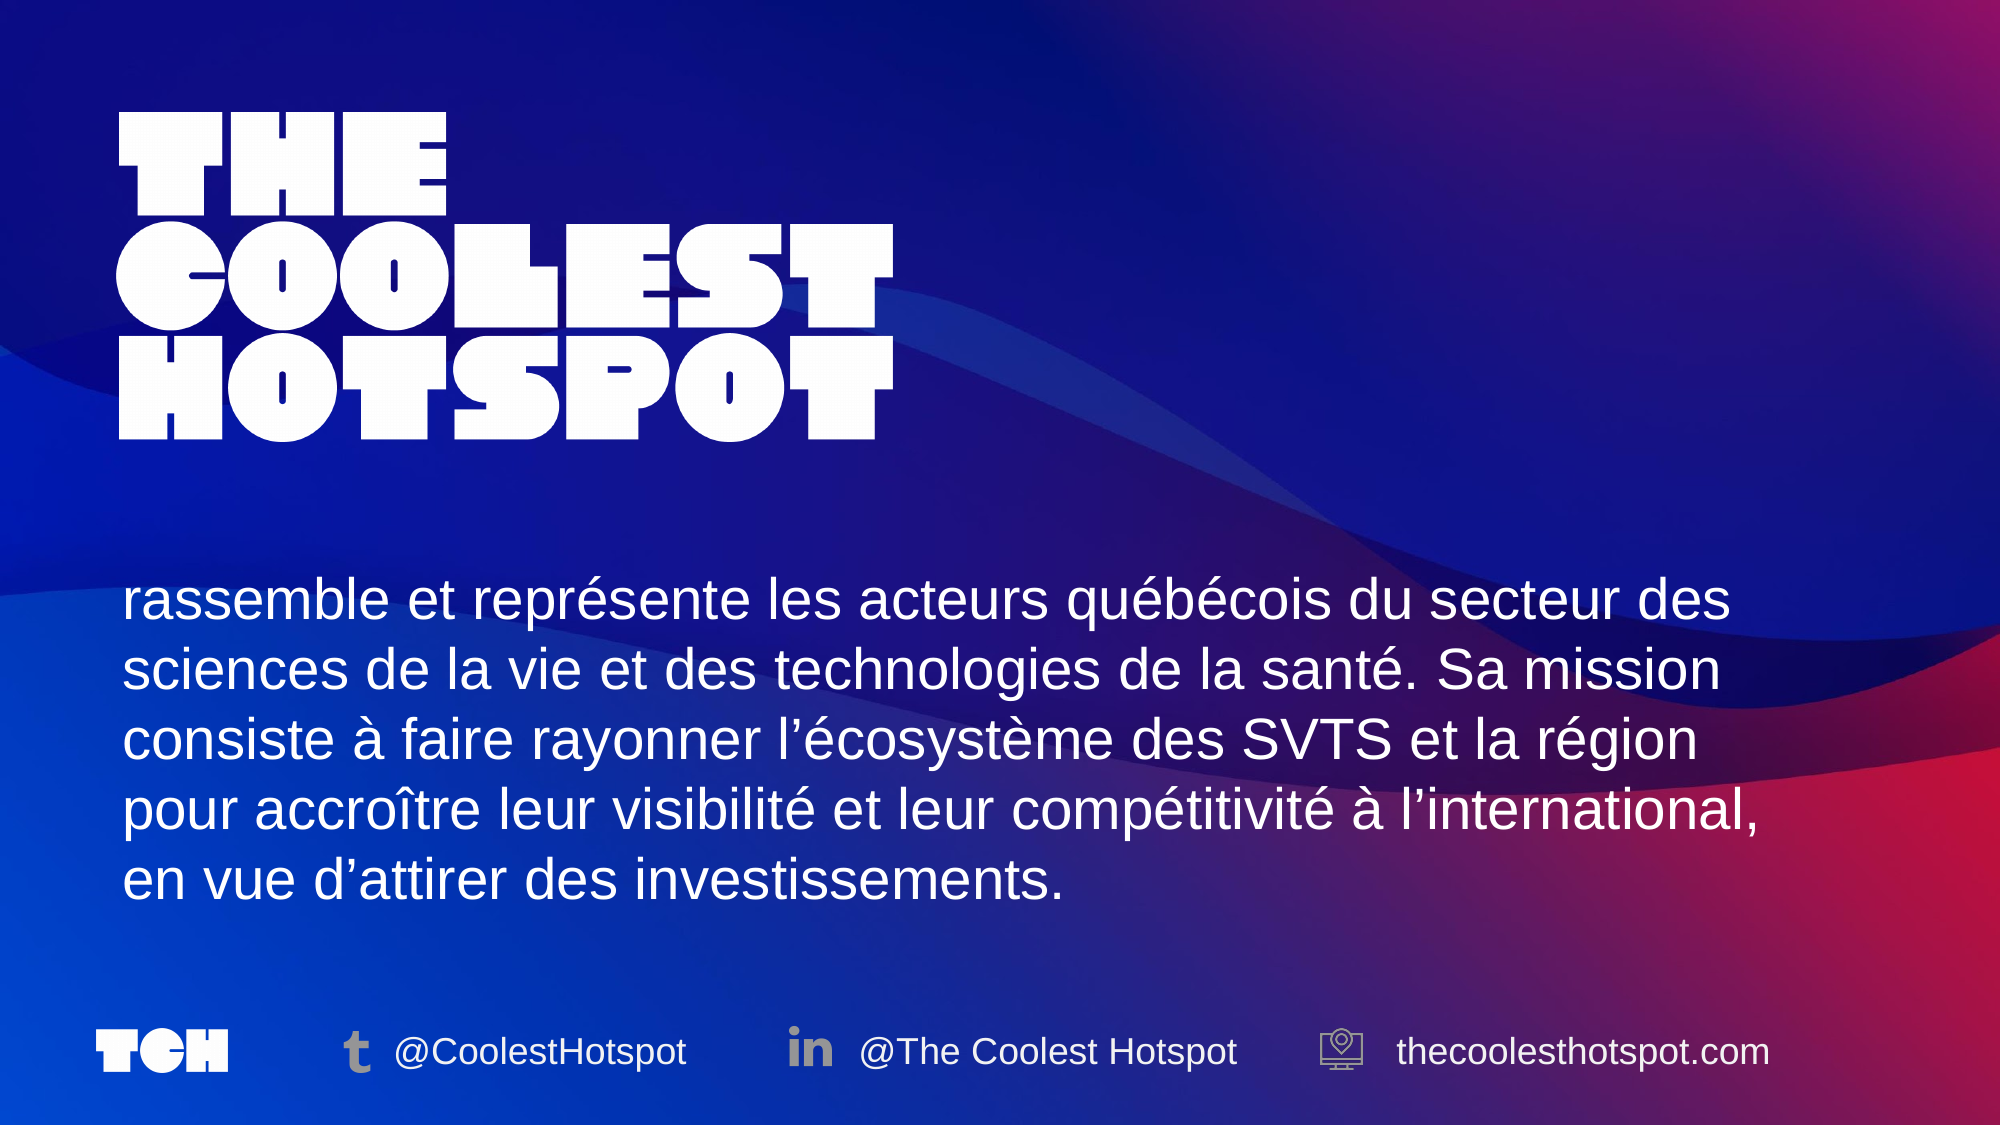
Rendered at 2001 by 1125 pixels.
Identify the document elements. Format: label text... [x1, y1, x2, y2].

text_box thecoolesthotspot.com [1381, 1019, 1822, 1080]
text_box @CoolestHotspot [378, 1019, 730, 1080]
picture [0, 0, 2000, 1125]
text_box @The Coolest Hotspot [843, 1019, 1283, 1080]
text_box rassemble et représente les acteurs québécois du secteur des sciences de la vie et des technologies de la santé. Sa mission consiste à faire rayonner l’écosystème des SVTS et la région pour accroître leur visibilité et leur compétitivité à l’international, en vue d’attirer des investissements. [107, 553, 1843, 919]
